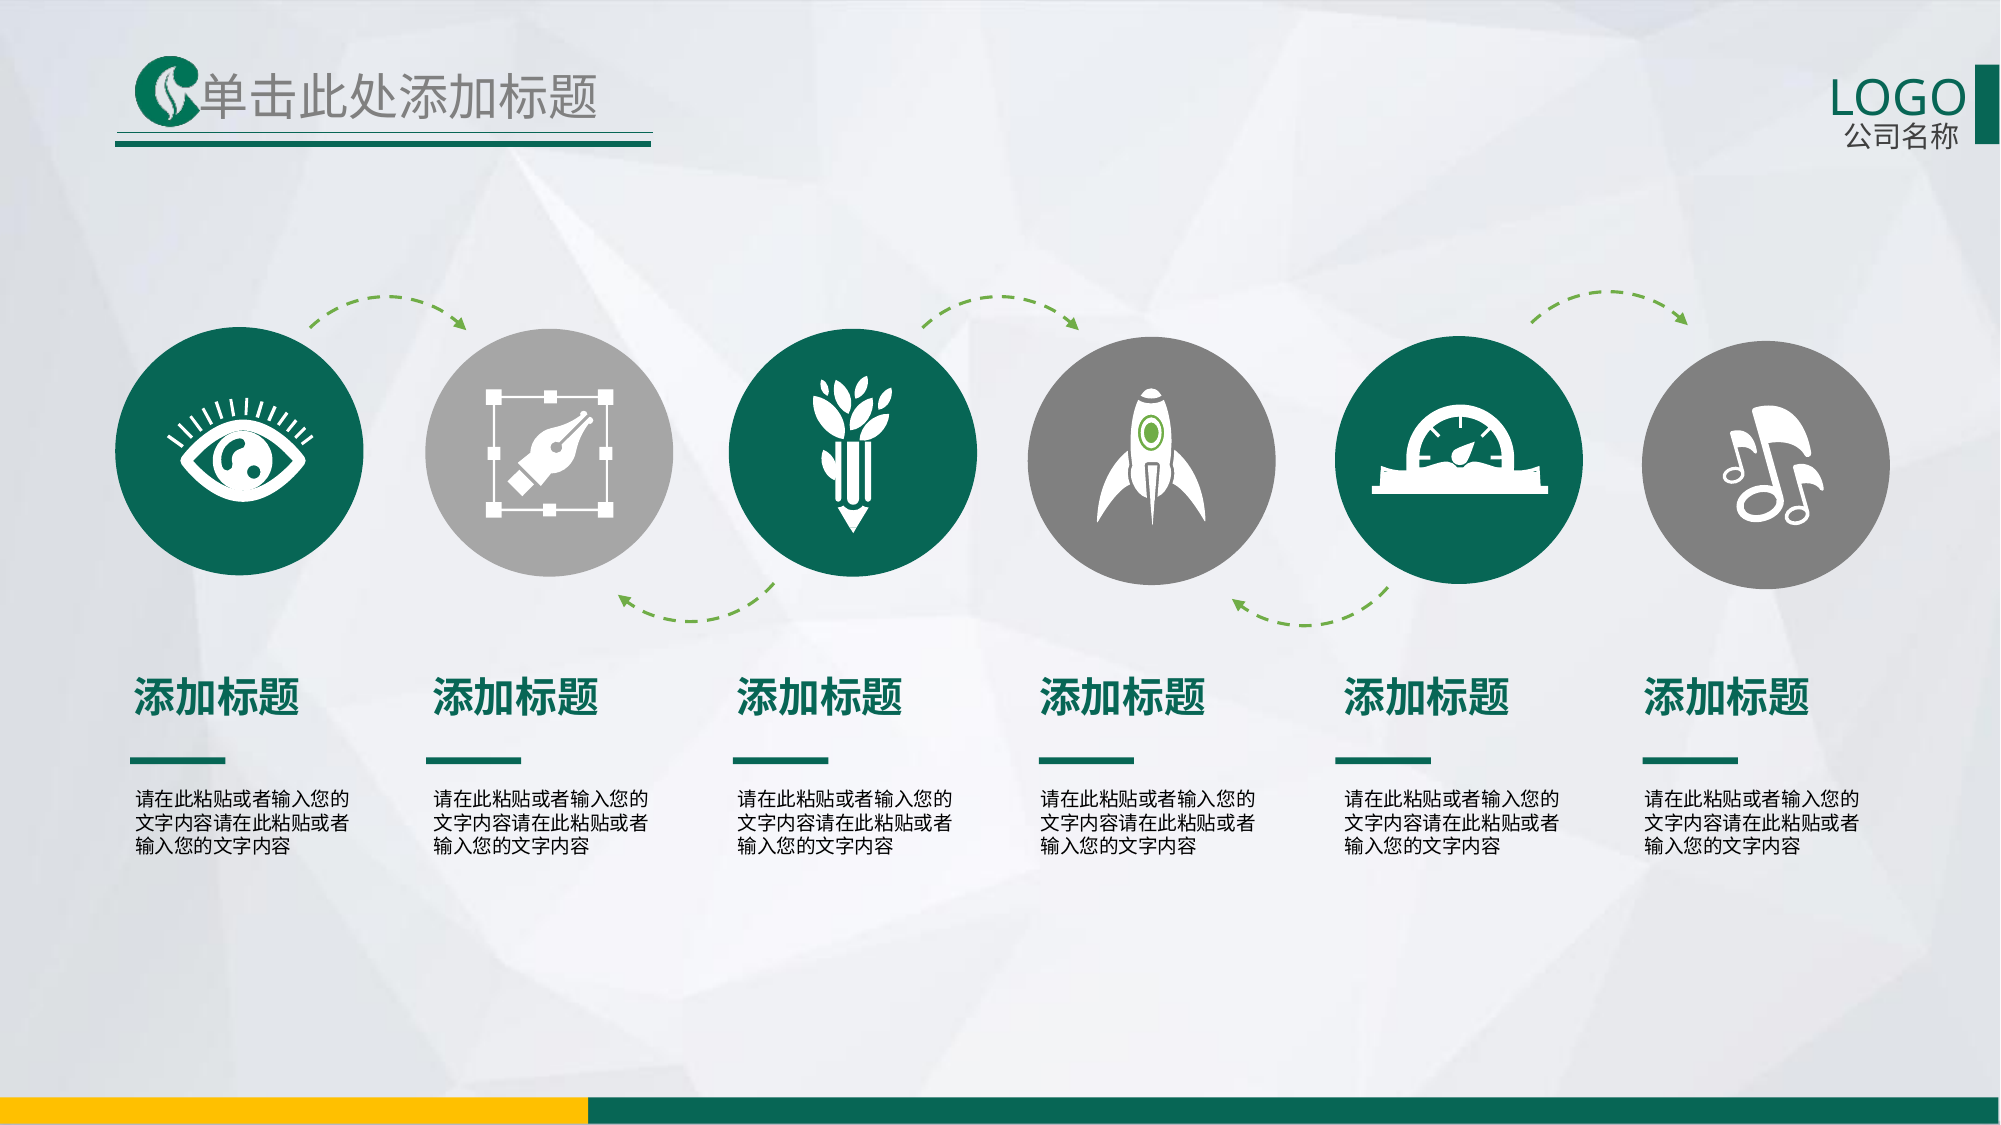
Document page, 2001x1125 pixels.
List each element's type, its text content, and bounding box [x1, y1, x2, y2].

text_box 请在此粘贴或者输入您的文字内容请在此粘贴或者输入您的文字内容 [1324, 777, 1598, 1009]
text_box [130, 757, 226, 765]
text_box LOGO [1813, 58, 1983, 134]
text_box 请在此粘贴或者输入您的文字内容请在此粘贴或者输入您的文字内容 [1020, 777, 1294, 1009]
text_box 添加标题 [1623, 628, 1897, 731]
text_box [617, 510, 775, 622]
text_box [1027, 336, 1276, 586]
text_box [1974, 64, 2000, 145]
text_box [1335, 757, 1431, 765]
text_box [0, 1096, 589, 1125]
text_box [1038, 757, 1134, 765]
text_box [1371, 404, 1549, 494]
text_box 添加标题 [716, 628, 990, 731]
text_box [1231, 515, 1388, 626]
text_box 请在此粘贴或者输入您的文字内容请在此粘贴或者输入您的文字内容 [413, 777, 687, 1009]
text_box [485, 389, 614, 518]
text_box [1642, 757, 1738, 765]
text_box 添加标题 [1019, 628, 1292, 731]
picture [0, 0, 2001, 1125]
text_box 请在此粘贴或者输入您的文字内容请在此粘贴或者输入您的文字内容 [1624, 777, 1898, 1009]
text_box [589, 1096, 1999, 1125]
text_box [166, 397, 314, 502]
text_box 添加标题 [1323, 628, 1597, 731]
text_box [811, 375, 893, 534]
text_box 请在此粘贴或者输入您的文字内容请在此粘贴或者输入您的文字内容 [717, 777, 991, 1009]
text_box [728, 328, 978, 577]
text_box [732, 757, 829, 765]
text_box 添加标题 [113, 628, 387, 731]
text_box [425, 328, 674, 577]
text_box 公司名称 [1828, 111, 1976, 161]
text_box [1641, 340, 1890, 590]
text_box [309, 296, 467, 408]
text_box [1096, 388, 1206, 526]
text_box [1335, 336, 1583, 584]
text_box [922, 296, 1079, 408]
text_box 添加标题 [412, 628, 685, 731]
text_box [1721, 403, 1824, 527]
text_box [115, 327, 364, 576]
text_box [426, 757, 522, 765]
text_box [1531, 291, 1688, 403]
text_box 单击此处添加标题 [183, 58, 614, 132]
text_box 请在此粘贴或者输入您的文字内容请在此粘贴或者输入您的文字内容 [115, 777, 388, 1009]
